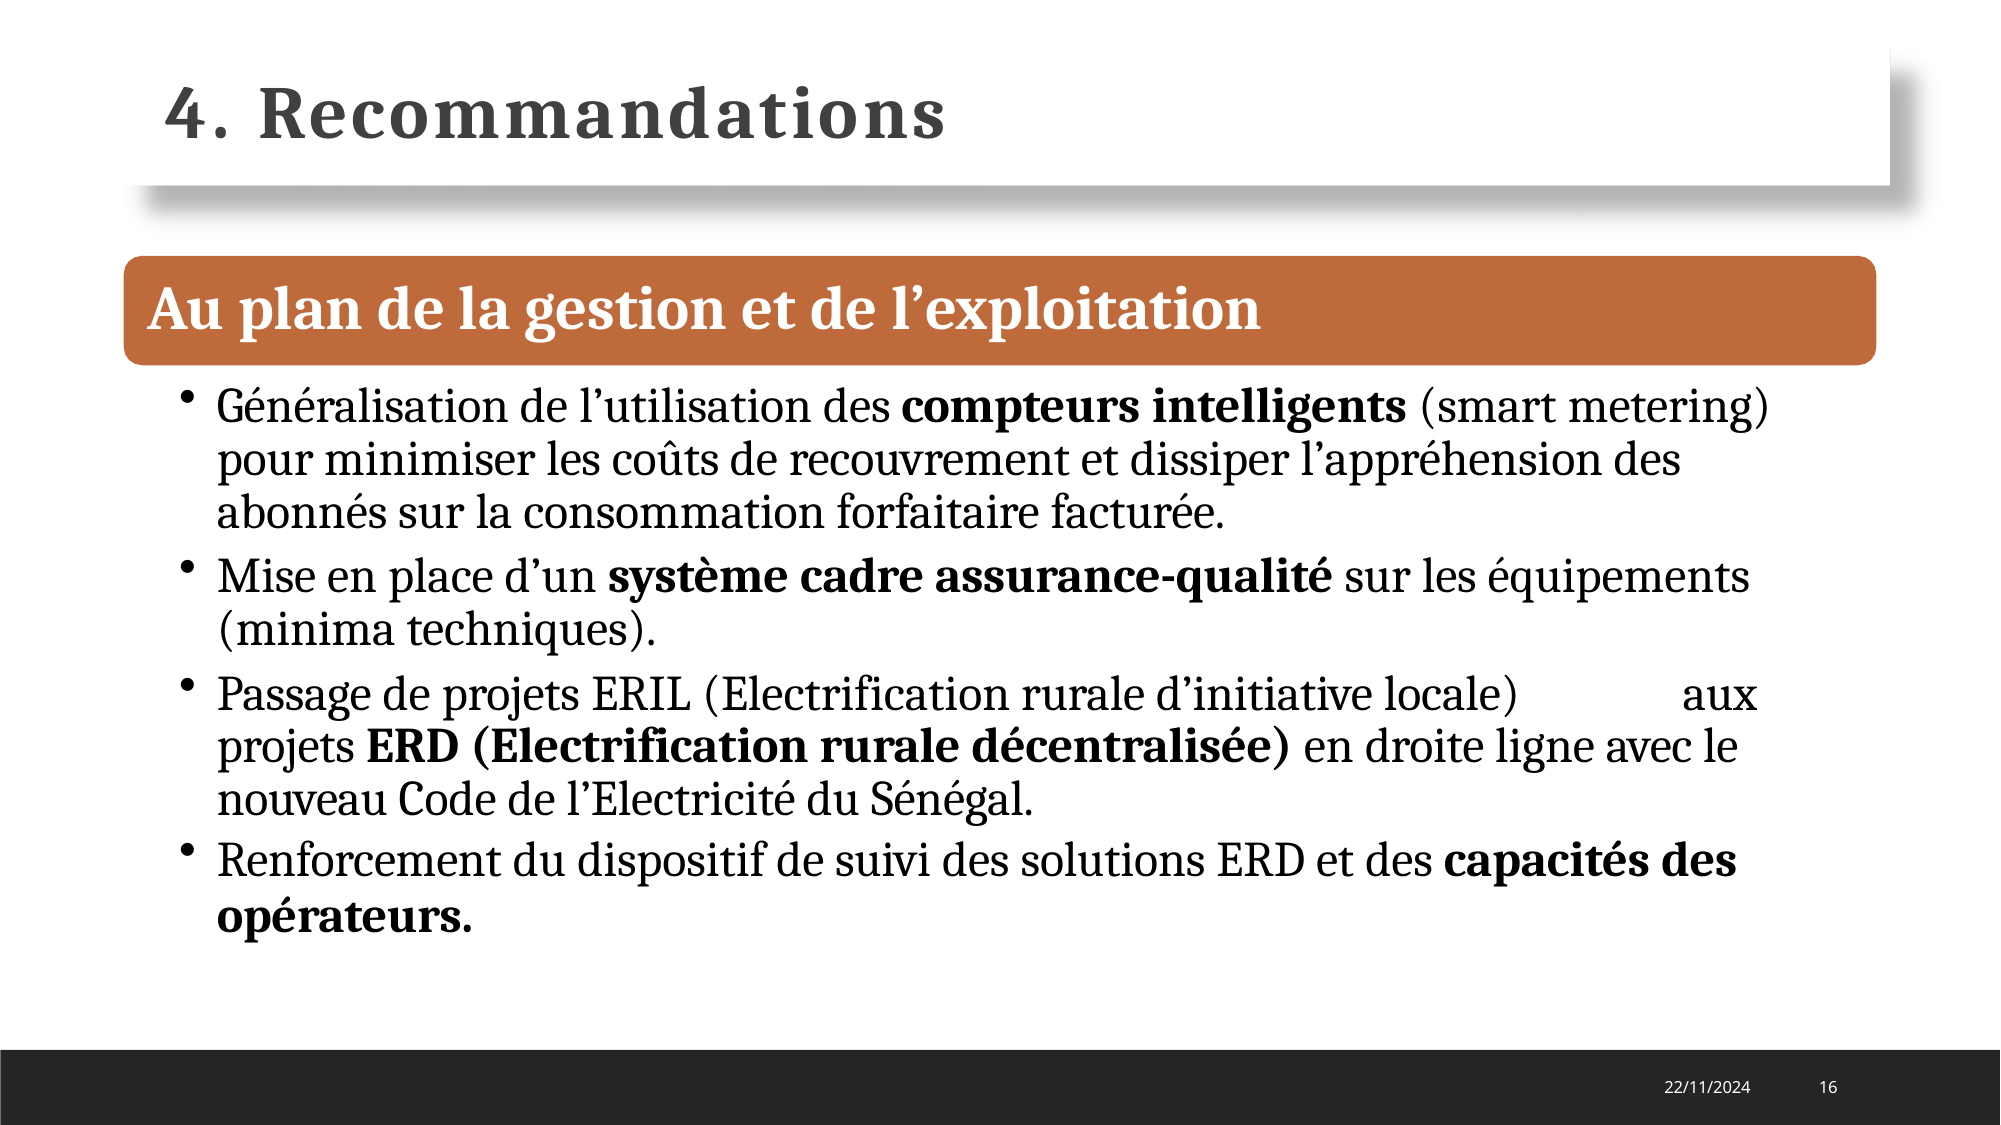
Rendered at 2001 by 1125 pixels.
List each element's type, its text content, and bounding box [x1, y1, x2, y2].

text_box Au plan de la gestion et de l’exploitation Généralisation de l’utilisation des compteurs intelligents (smart metering) pour minimiser les coûts de recouvrement et dissiper l’appréhension des abonnés sur la consommation forfaitaire facturée. Mise en place d’un système cadre assurance-qualité sur les équipements (minima techniques). Passage de projets ERIL (Electrification rurale d’initiative locale) aux projets ERD (Electrification rurale décentralisée) en droite ligne avec le nouveau Code de l’Electricité du Sénégal. Renforcement du dispositif de suivi des solutions ERD et des capacités des opérateurs. [145, 377, 1838, 943]
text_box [123, 271, 1877, 366]
slide_number 16 [1812, 1076, 1845, 1125]
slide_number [1662, 1076, 1760, 1125]
picture [114, 38, 1949, 260]
